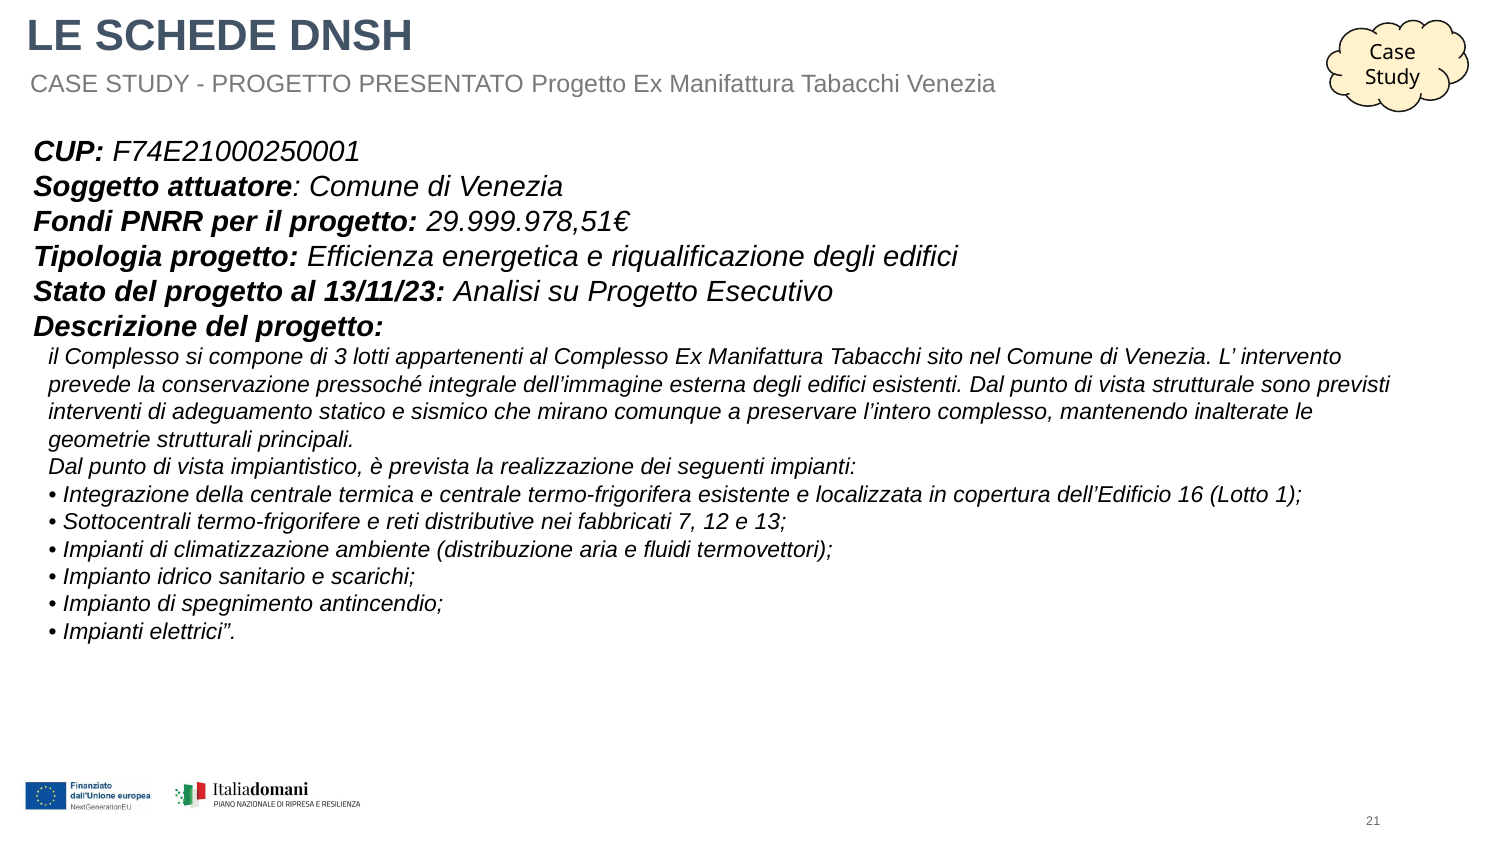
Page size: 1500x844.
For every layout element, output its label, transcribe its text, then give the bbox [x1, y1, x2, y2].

text_box CUP: F74E21000250001 Soggetto attuatore: Comune di Venezia Fondi PNRR per il progetto: 29.999.978,51€ Tipologia progetto: Efficienza energetica e riqualificazione degli edifici Stato del progetto al 13/11/23: Analisi su Progetto Esecutivo Descrizione del progetto: il Complesso si compone di 3 lotti appartenenti al Complesso Ex Manifattura Tabacchi sito nel Comune di Venezia. L’ intervento prevede la conservazione pressoché integrale dell’immagine esterna degli edifici esistenti. Dal punto di vista strutturale sono previsti interventi di adeguamento statico e sismico che mirano comunque a preservare l’intero complesso, mantenendo inalterate le geometrie strutturali principali. Dal punto di vista impiantistico, è prevista la realizzazione dei seguenti impianti: • Integrazione della centrale termica e centrale termo-frigorifera esistente e localizzata in copertura dell’Edificio 16 (Lotto 1); • Sottocentrali termo-frigorifere e reti distributive nei fabbricati 7, 12 e 13; • Impianti di climatizzazione ambiente (distribuzione aria e fluidi termovettori); • Impianto idrico sanitario e scarichi; • Impianto di spegnimento antincendio; • Impianti elettrici”. [18, 124, 1425, 792]
text_box 21 [1362, 812, 1457, 828]
picture [15, 770, 152, 819]
text_box LE SCHEDE DNSH [15, 6, 1469, 53]
picture [168, 770, 365, 819]
text_box Case Study [1326, 20, 1469, 112]
text_box [15, 53, 1331, 104]
text_box CASE STUDY - PROGETTO PRESENTATO Progetto Ex Manifattura Tabacchi Venezia [19, 65, 1472, 117]
